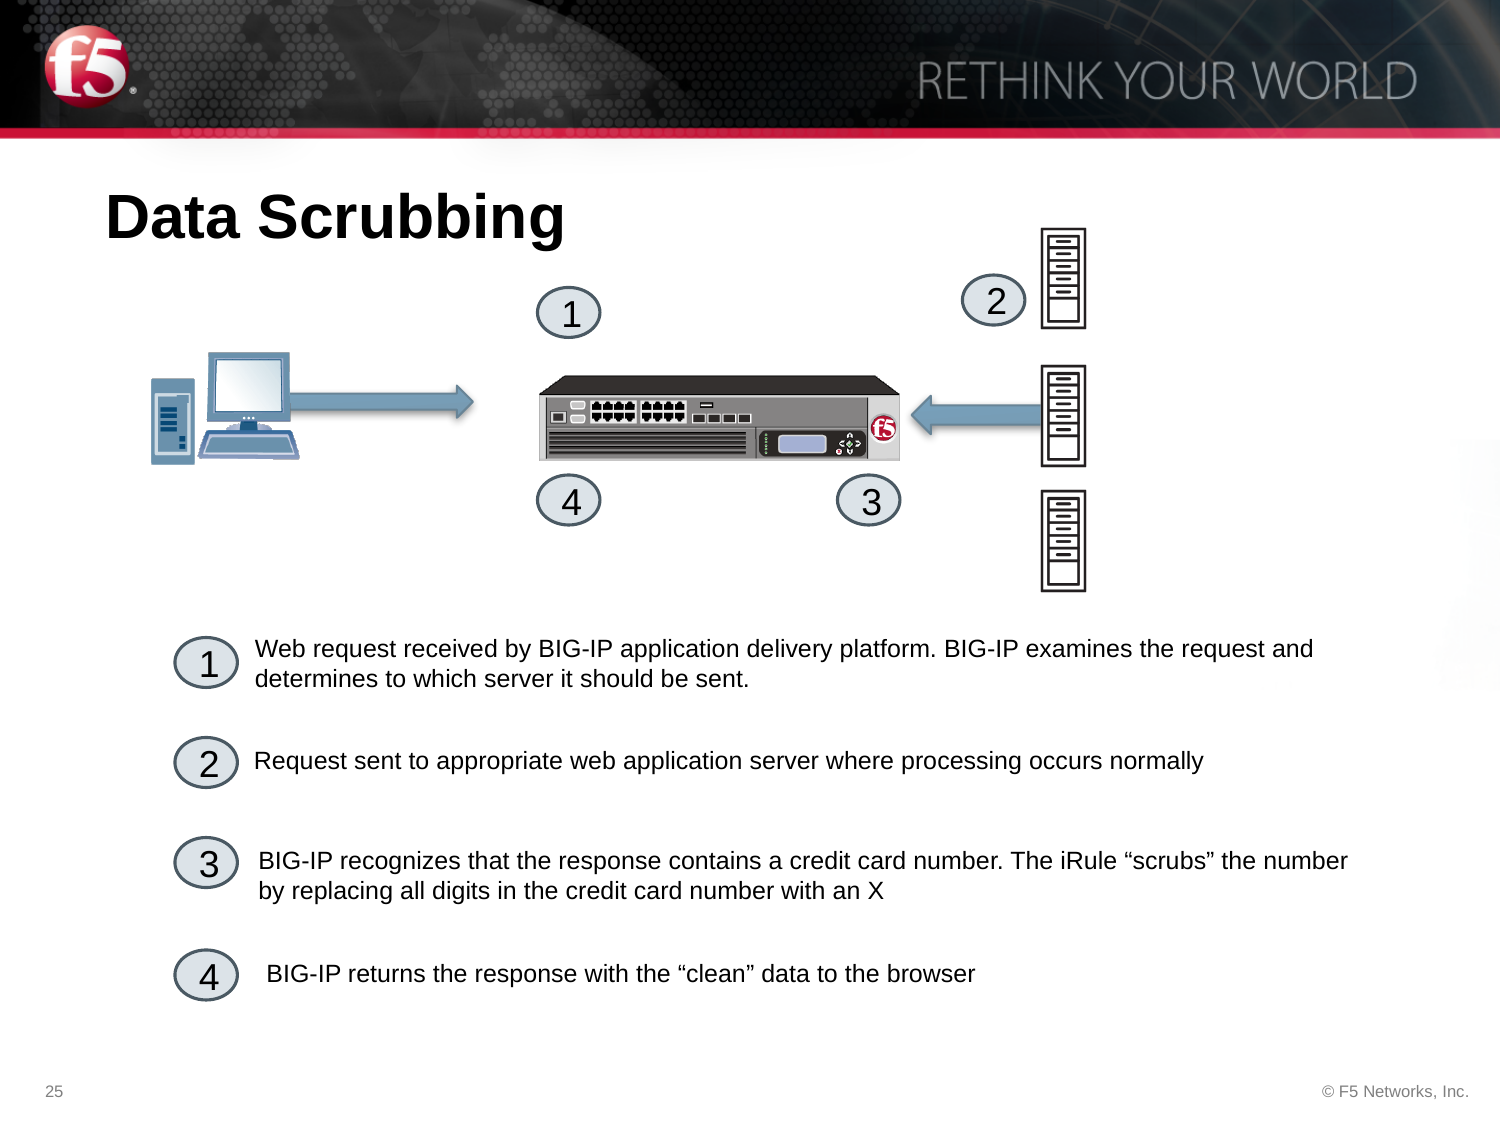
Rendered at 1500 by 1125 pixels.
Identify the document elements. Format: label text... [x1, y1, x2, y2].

text_box 1 [173, 635, 239, 690]
text_box 3 [835, 476, 902, 527]
picture [0, 0, 1500, 1125]
text_box 3 [173, 835, 239, 890]
text_box [906, 380, 1031, 438]
text_box [307, 384, 474, 419]
text_box 4 [535, 476, 602, 527]
text_box BIG-IP returns the response with the “clean” data to the browser [251, 950, 993, 995]
text_box Request sent to appropriate web application server where processing occurs normally [239, 737, 1222, 783]
text_box 1 [545, 331, 593, 340]
text_box 4 [173, 948, 239, 1002]
text_box 2 [173, 735, 239, 790]
text_box Web request received by BIG-IP application delivery platform. BIG-IP examines the request and determines to which server it should be sent. [239, 624, 1339, 700]
title Data Scrubbing [104, 179, 1396, 331]
text_box BIG-IP recognizes that the response contains a credit card number. The iRule “scrubs” the number by replacing all digits in the credit card number with an X [243, 837, 1373, 913]
